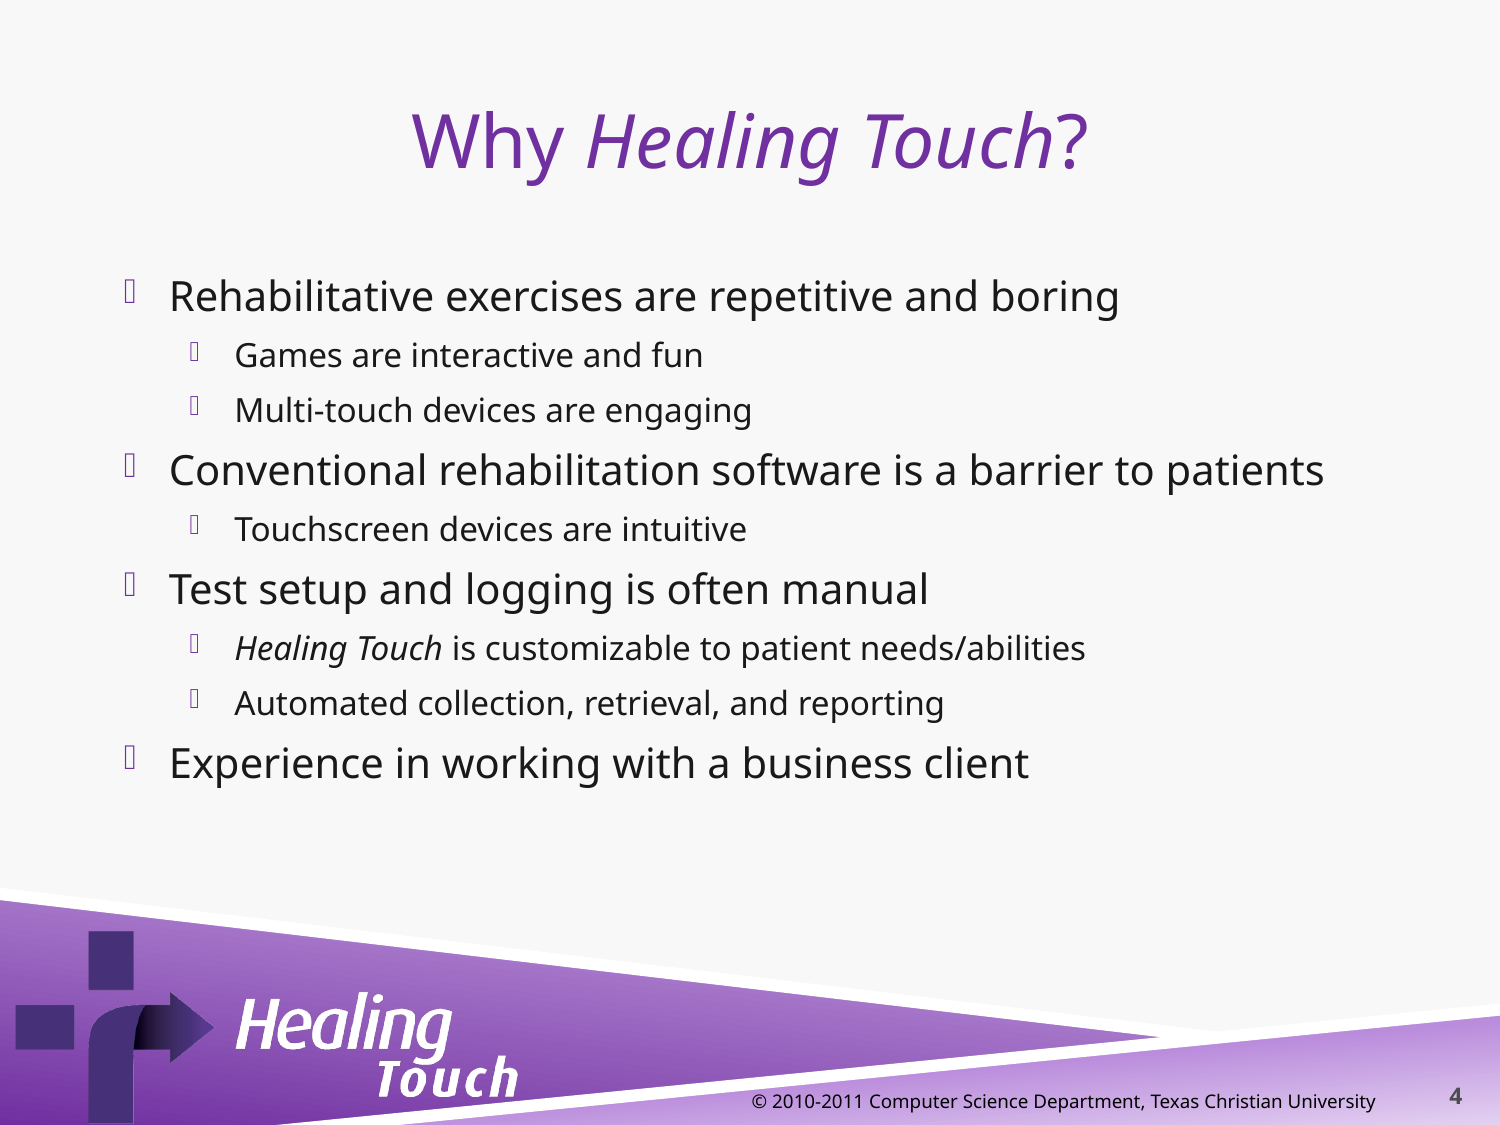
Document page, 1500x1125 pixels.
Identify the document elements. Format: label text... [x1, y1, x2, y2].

list Rehabilitative exercises are repetitive and boring Games are interactive and fun Multi-touch devices are engaging Conventional rehabilitation software is a barrier to patients Touchscreen devices are intuitive Test setup and logging is often manual Healing Touch is customizable to patient needs/abilities Automated collection, retrieval, and reporting Experience in working with a business client [112, 262, 1388, 876]
slide_number © 2010-2011 Computer Science Department, Texas Christian University [737, 1052, 1375, 1113]
title Why Healing Touch? [112, 45, 1388, 233]
slide_number 4 [1387, 1052, 1463, 1113]
picture [7, 927, 525, 1125]
